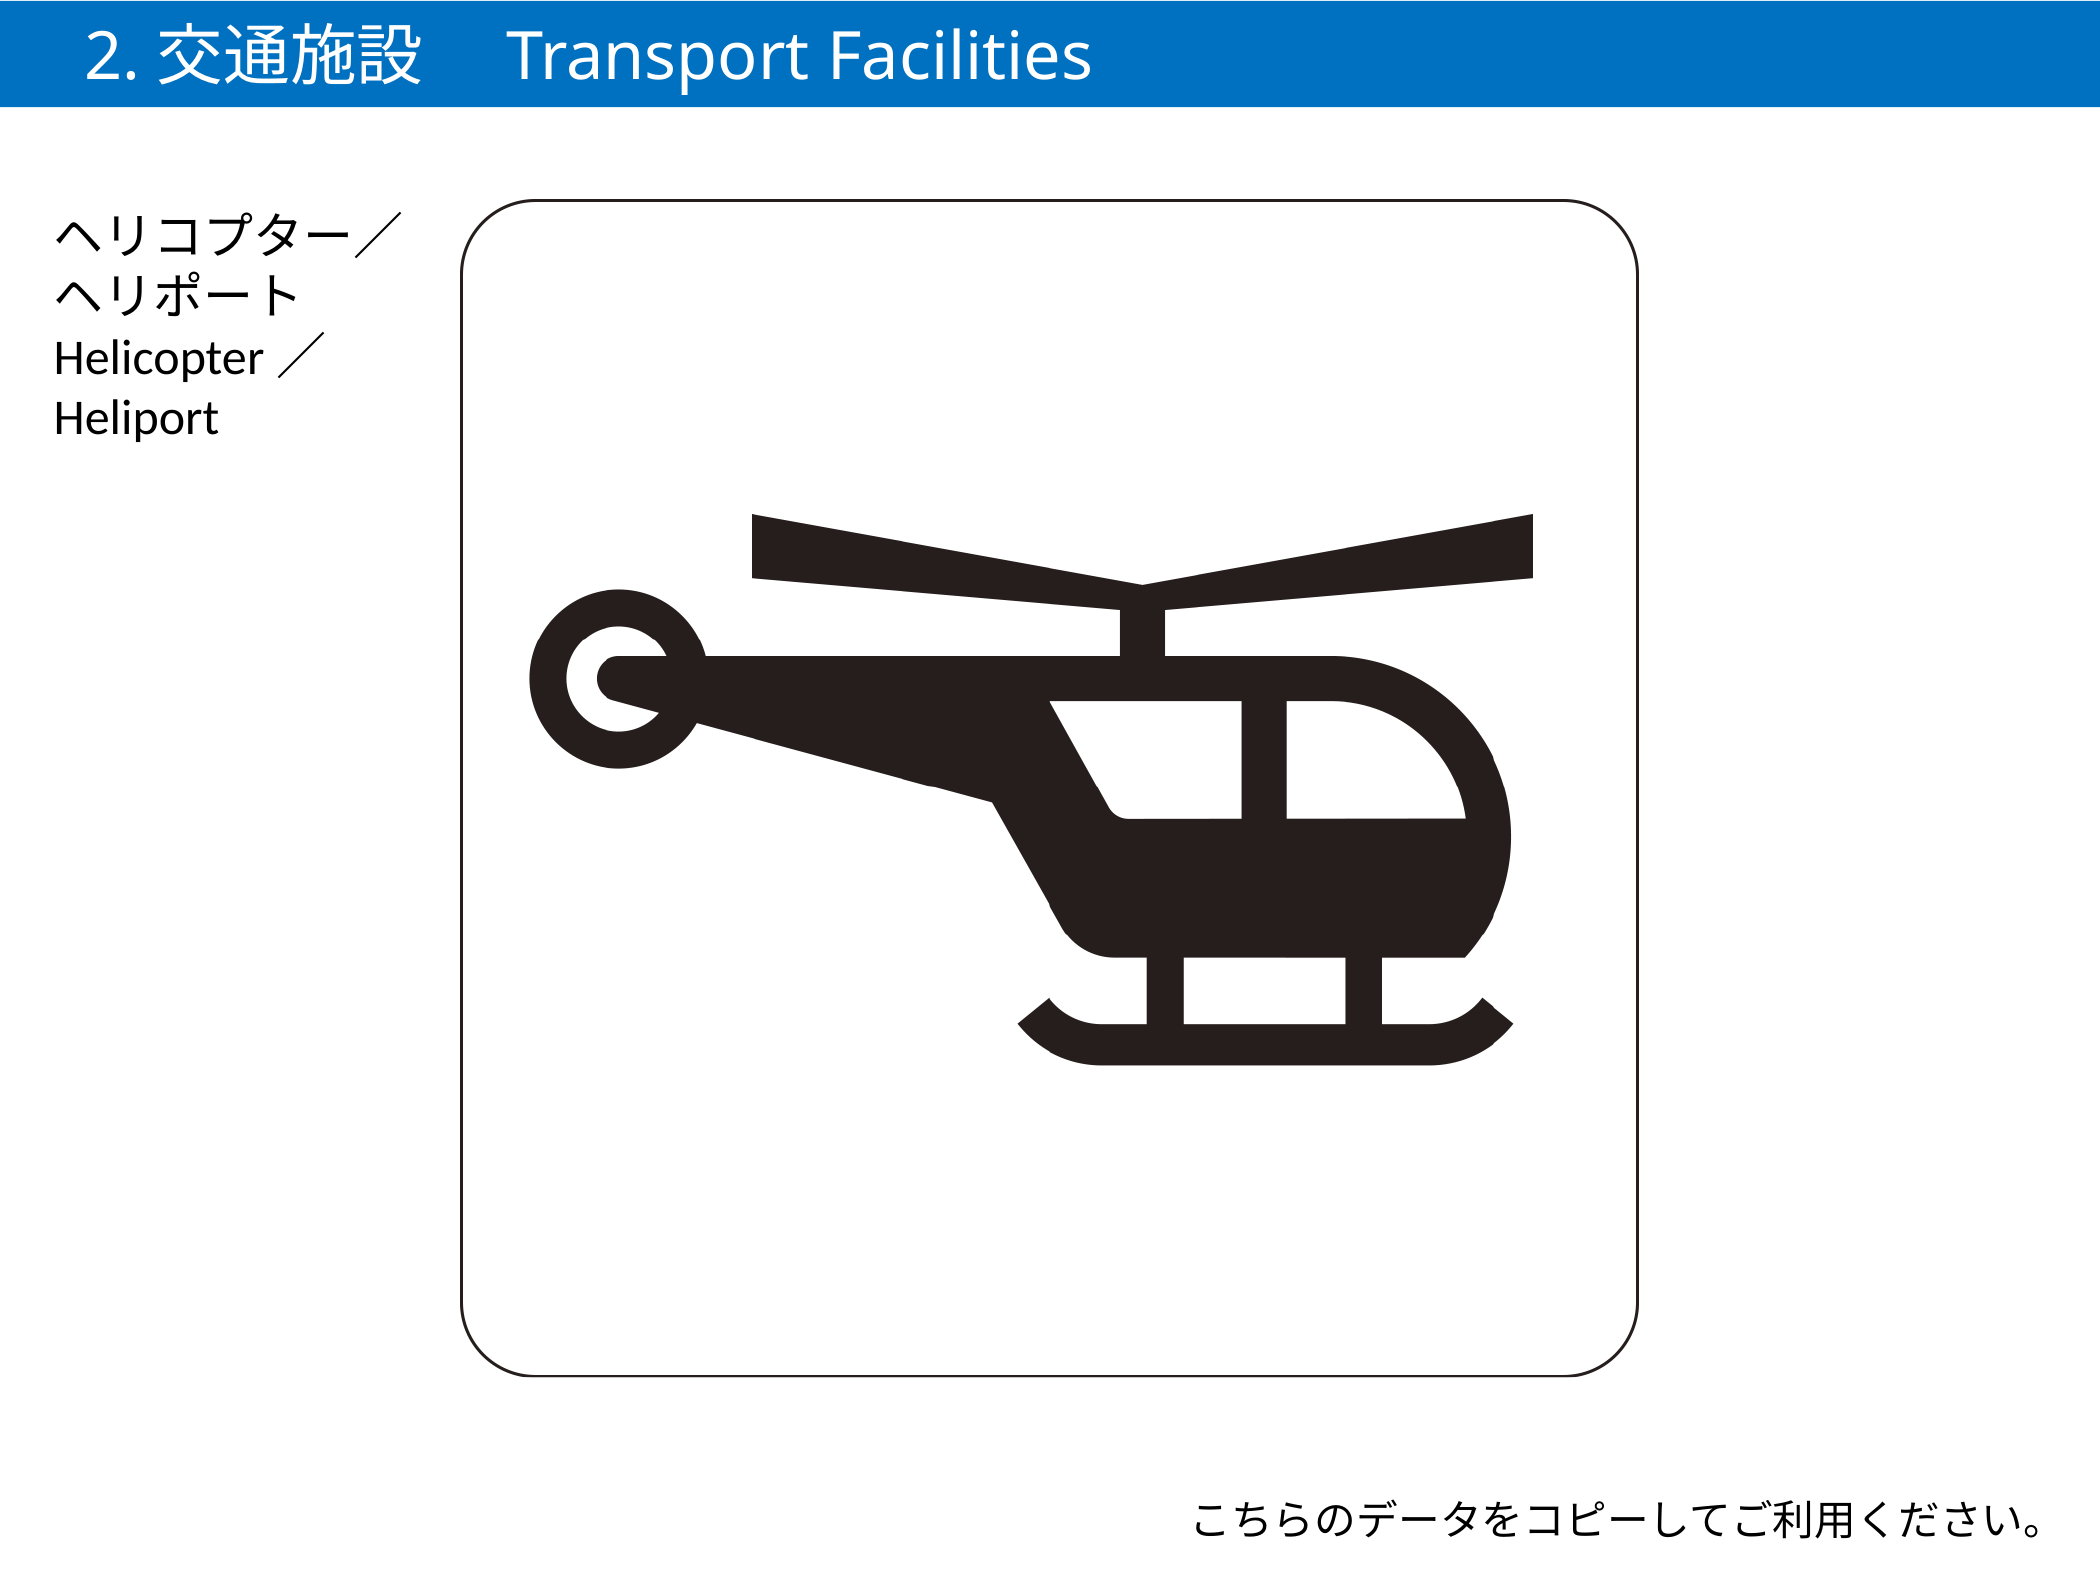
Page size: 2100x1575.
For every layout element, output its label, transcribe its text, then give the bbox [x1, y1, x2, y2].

picture [459, 196, 1641, 1378]
text_box [0, 0, 2100, 108]
text_box 2.交通施設 Transport Facilities [69, 5, 1110, 101]
text_box ヘリコプター／ ヘリポート Helicopter／ Heliport [38, 196, 419, 452]
text_box こちらのデータをコピーしてご利用ください。 [1174, 1486, 2081, 1552]
